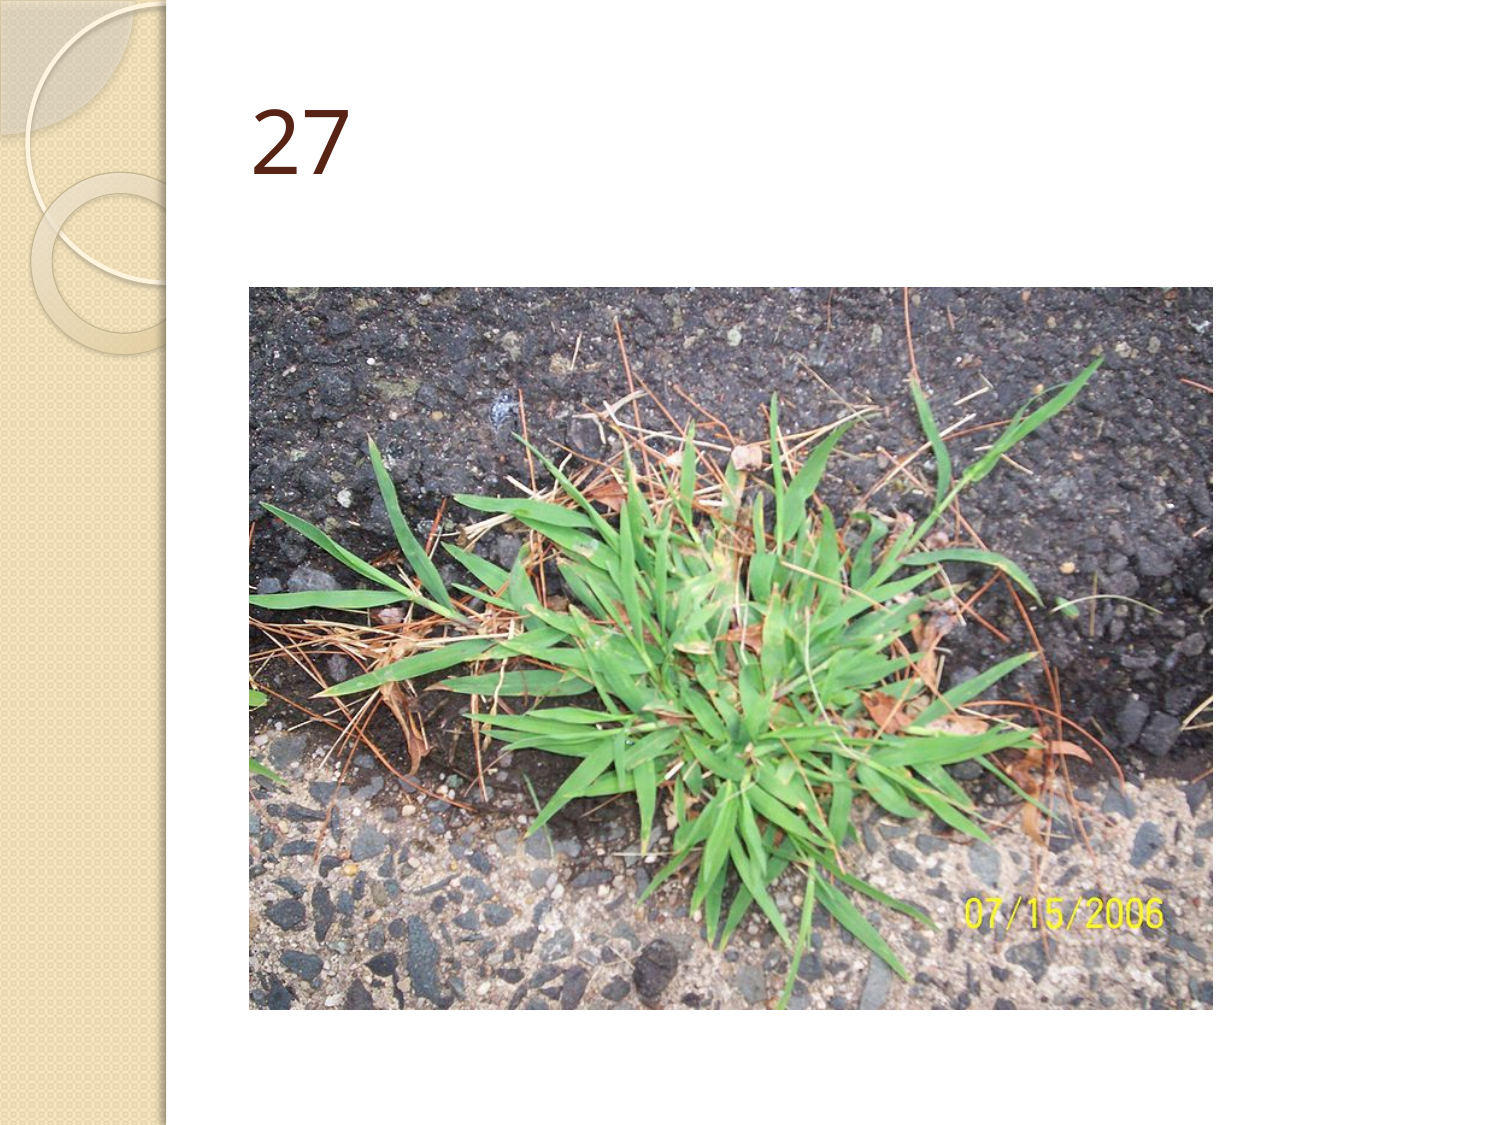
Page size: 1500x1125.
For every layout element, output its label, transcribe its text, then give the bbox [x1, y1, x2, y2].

title 27 [235, 45, 1466, 233]
picture [249, 287, 1213, 1010]
